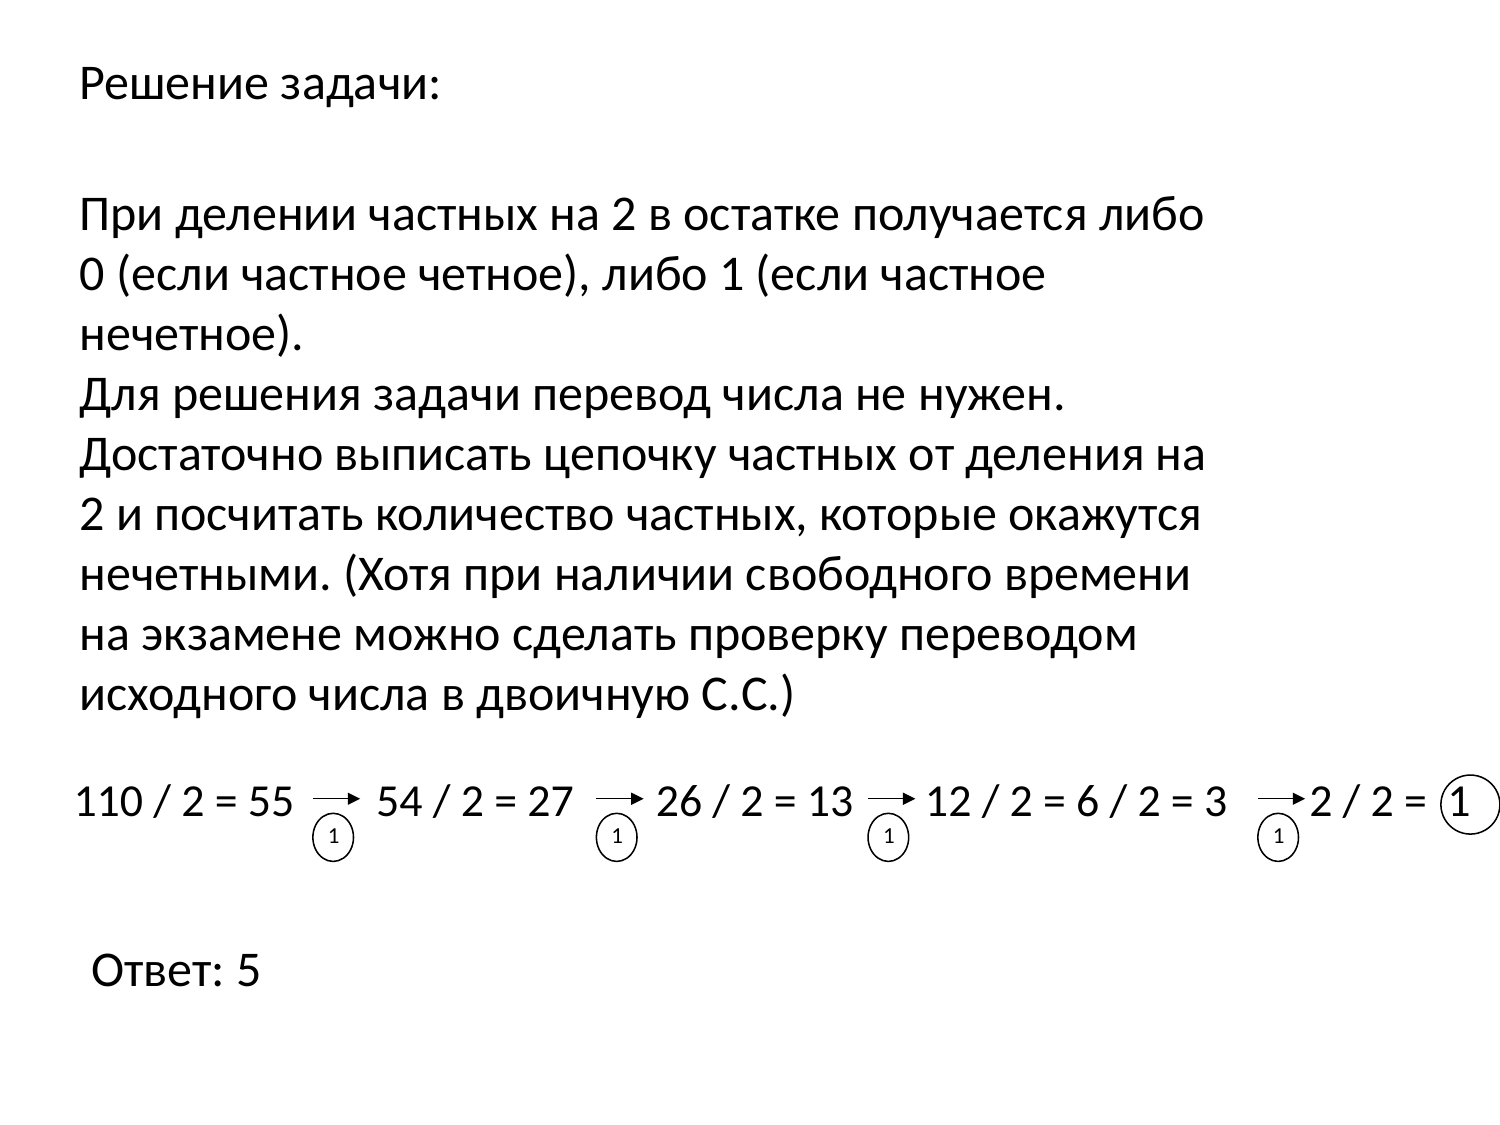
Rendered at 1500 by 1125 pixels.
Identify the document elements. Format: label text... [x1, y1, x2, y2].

text_box 110 / 2 = 55 54 / 2 = 27 26 / 2 = 13 12 / 2 = 6 / 2 = 3 2 / 2 = 1 [58, 763, 1500, 833]
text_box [596, 798, 644, 862]
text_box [1257, 798, 1306, 862]
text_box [867, 798, 916, 862]
text_box Решение задачи: [64, 42, 514, 118]
text_box Ответ: 5 [76, 928, 302, 1004]
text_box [312, 798, 361, 862]
text_box При делении частных на 2 в остатке получается либо 0 (если частное четное), либо 1 (если частное нечетное). Для решения задачи перевод числа не нужен. Достаточно выписать цепочку частных от деления на 2 и посчитать количество частных, которые окажутся нечетными. (Хотя при наличии свободного времени на экзамене можно сделать проверку переводом исходного числа в двоичную С.С.) [64, 172, 1235, 728]
